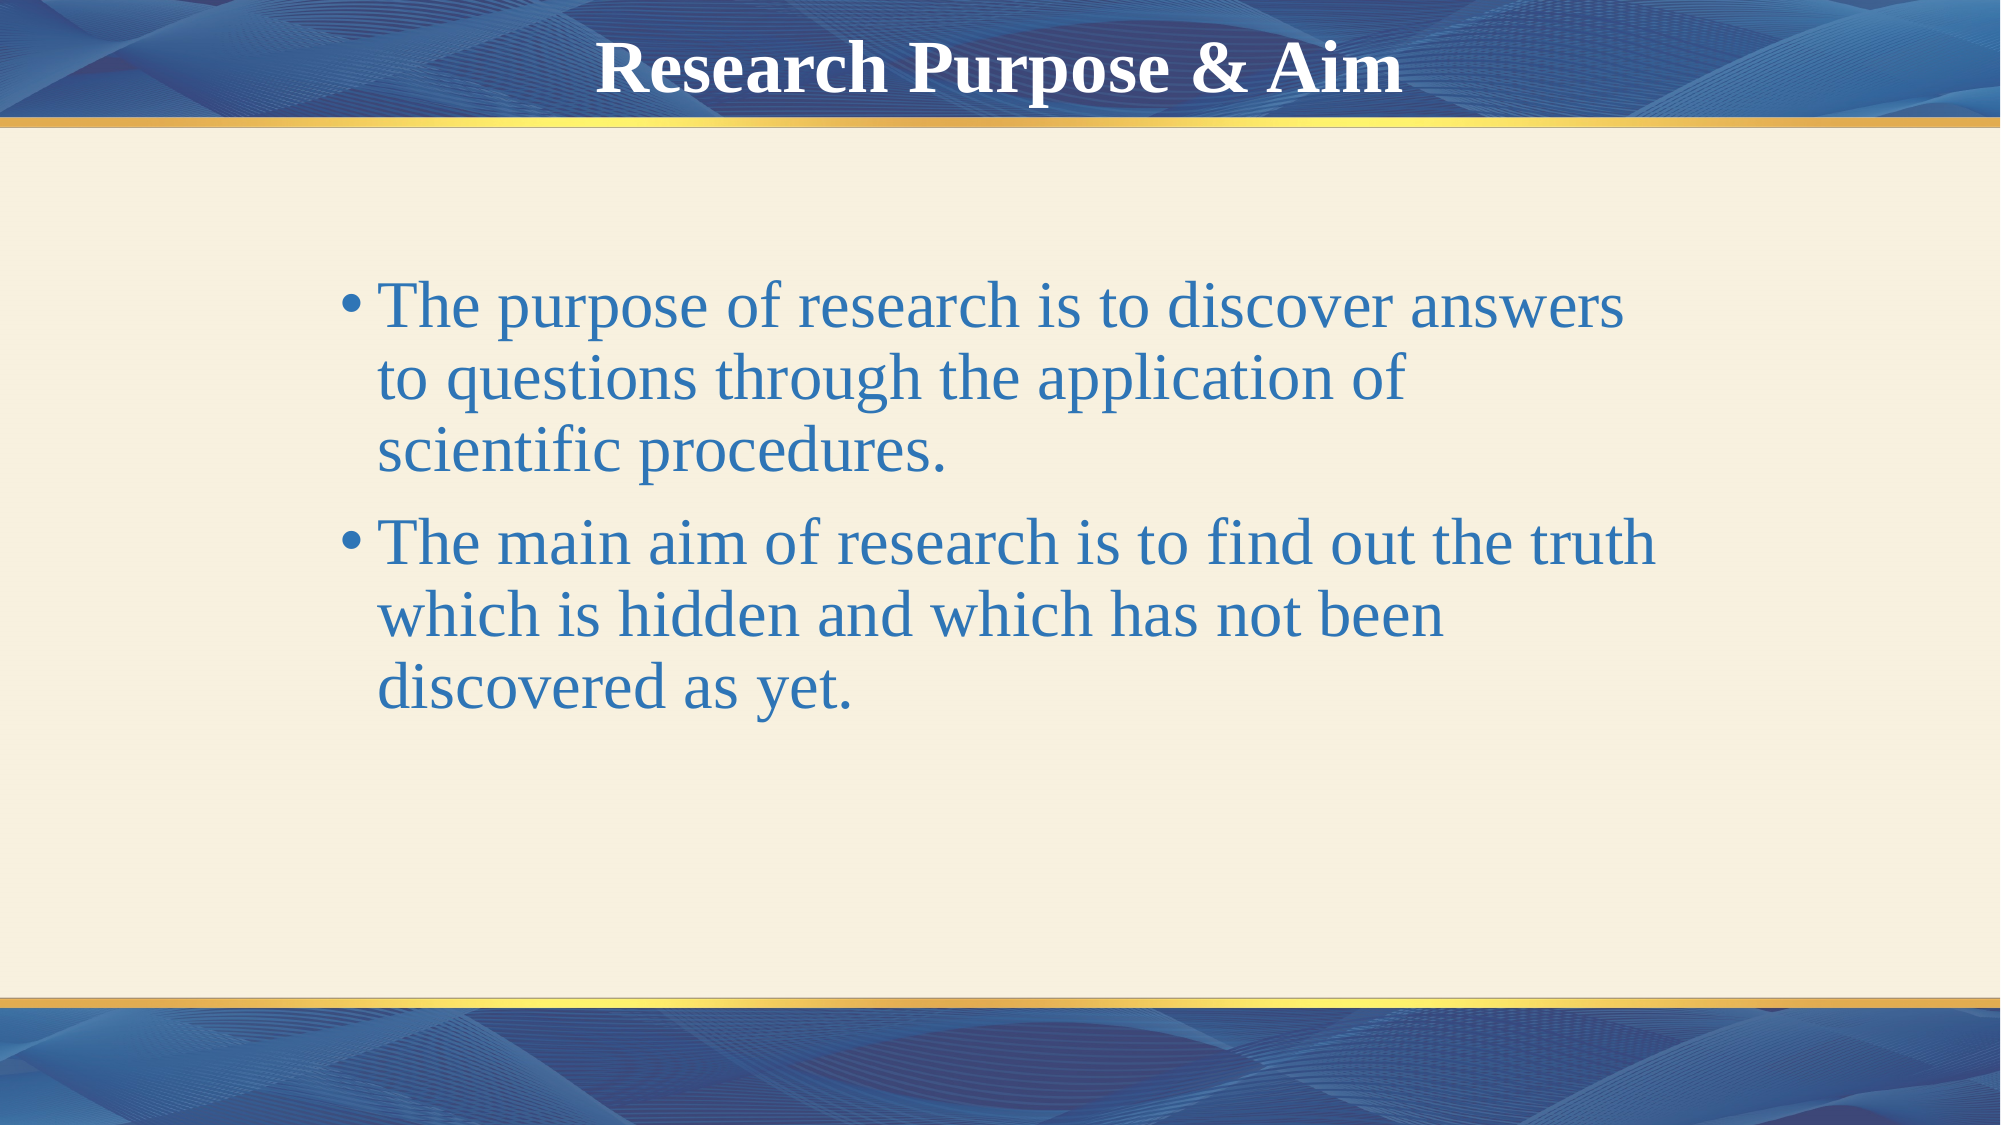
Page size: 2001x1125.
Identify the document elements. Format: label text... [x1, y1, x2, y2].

list The purpose of research is to discover answers to questions through the application of scientific procedures. The main aim of research is to find out the truth which is hidden and which has not been discovered as yet. [324, 262, 1675, 1050]
picture [0, 0, 2001, 1125]
title Research Purpose & Aim [512, 0, 1488, 138]
